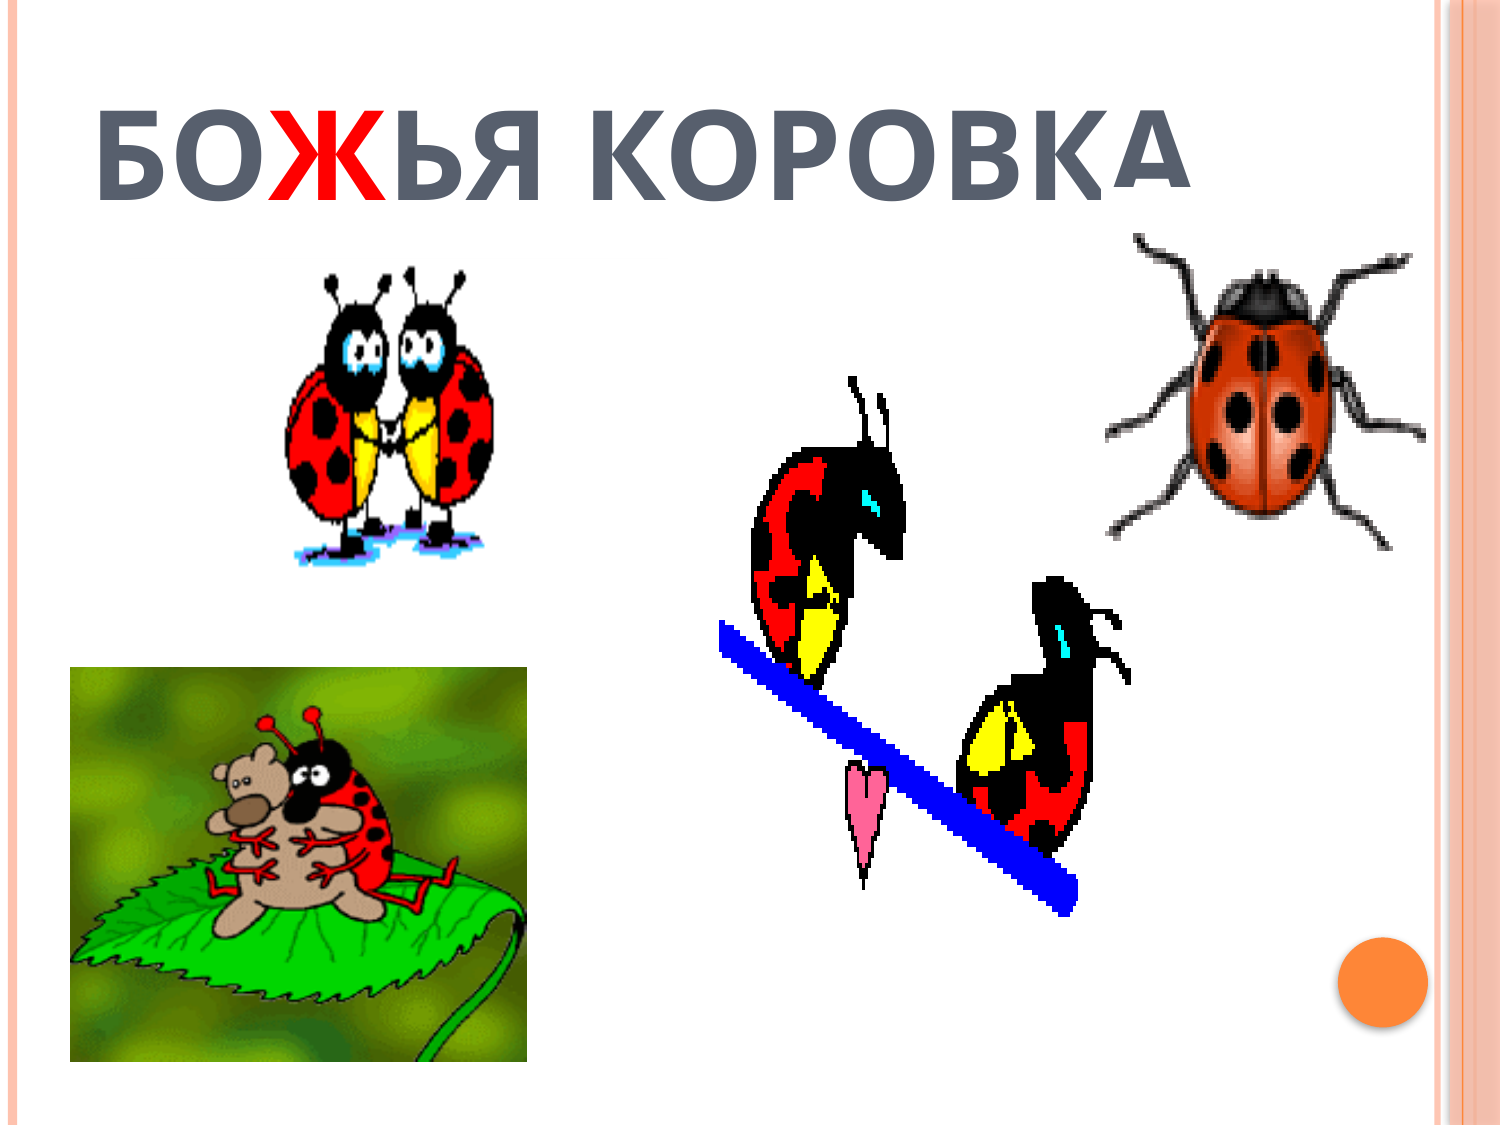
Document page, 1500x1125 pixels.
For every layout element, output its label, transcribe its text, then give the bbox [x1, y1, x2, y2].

picture [69, 667, 528, 1063]
picture [1100, 186, 1427, 599]
picture [128, 257, 669, 575]
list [714, 339, 1149, 950]
title Божья коровка [75, 45, 1300, 233]
